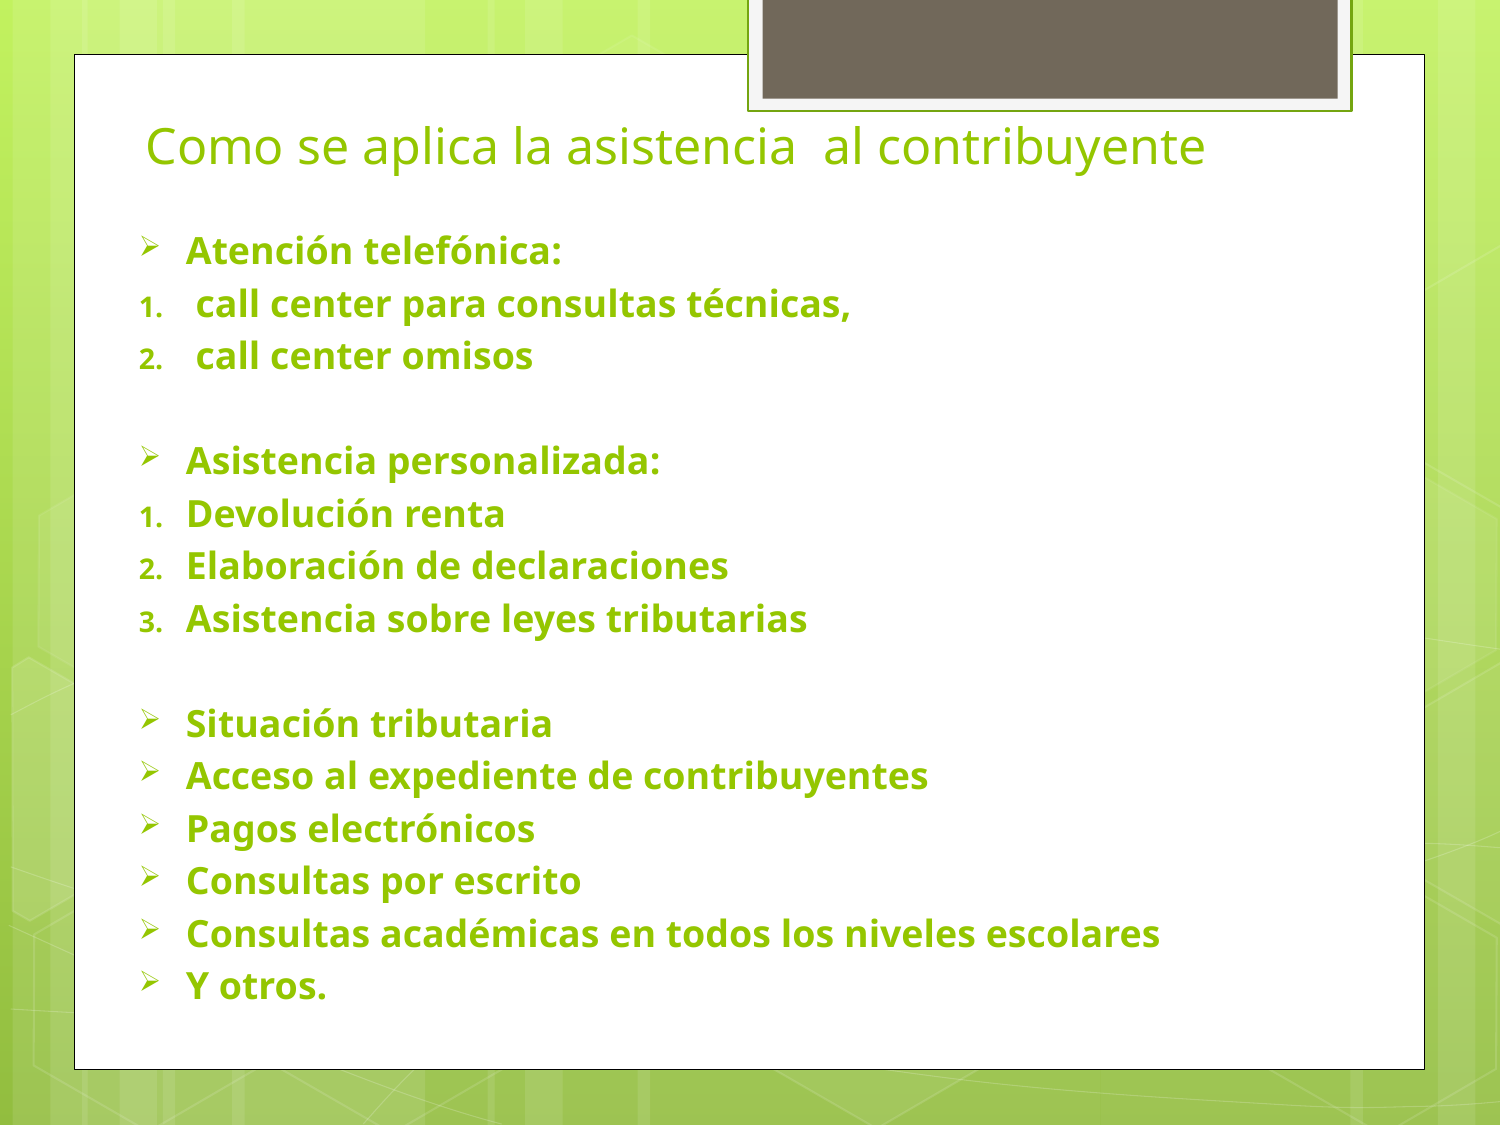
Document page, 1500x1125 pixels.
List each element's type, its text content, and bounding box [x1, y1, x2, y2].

title Como se aplica la asistencia al contribuyente [100, 54, 1253, 243]
list Atención telefónica: call center para consultas técnicas, call center omisos Asistencia personalizada: Devolución renta Elaboración de declaraciones Asistencia sobre leyes tributarias Situación tributaria Acceso al expediente de contribuyentes Pagos electrónicos Consultas por escrito Consultas académicas en todos los niveles escolares Y otros. [123, 219, 1306, 1028]
